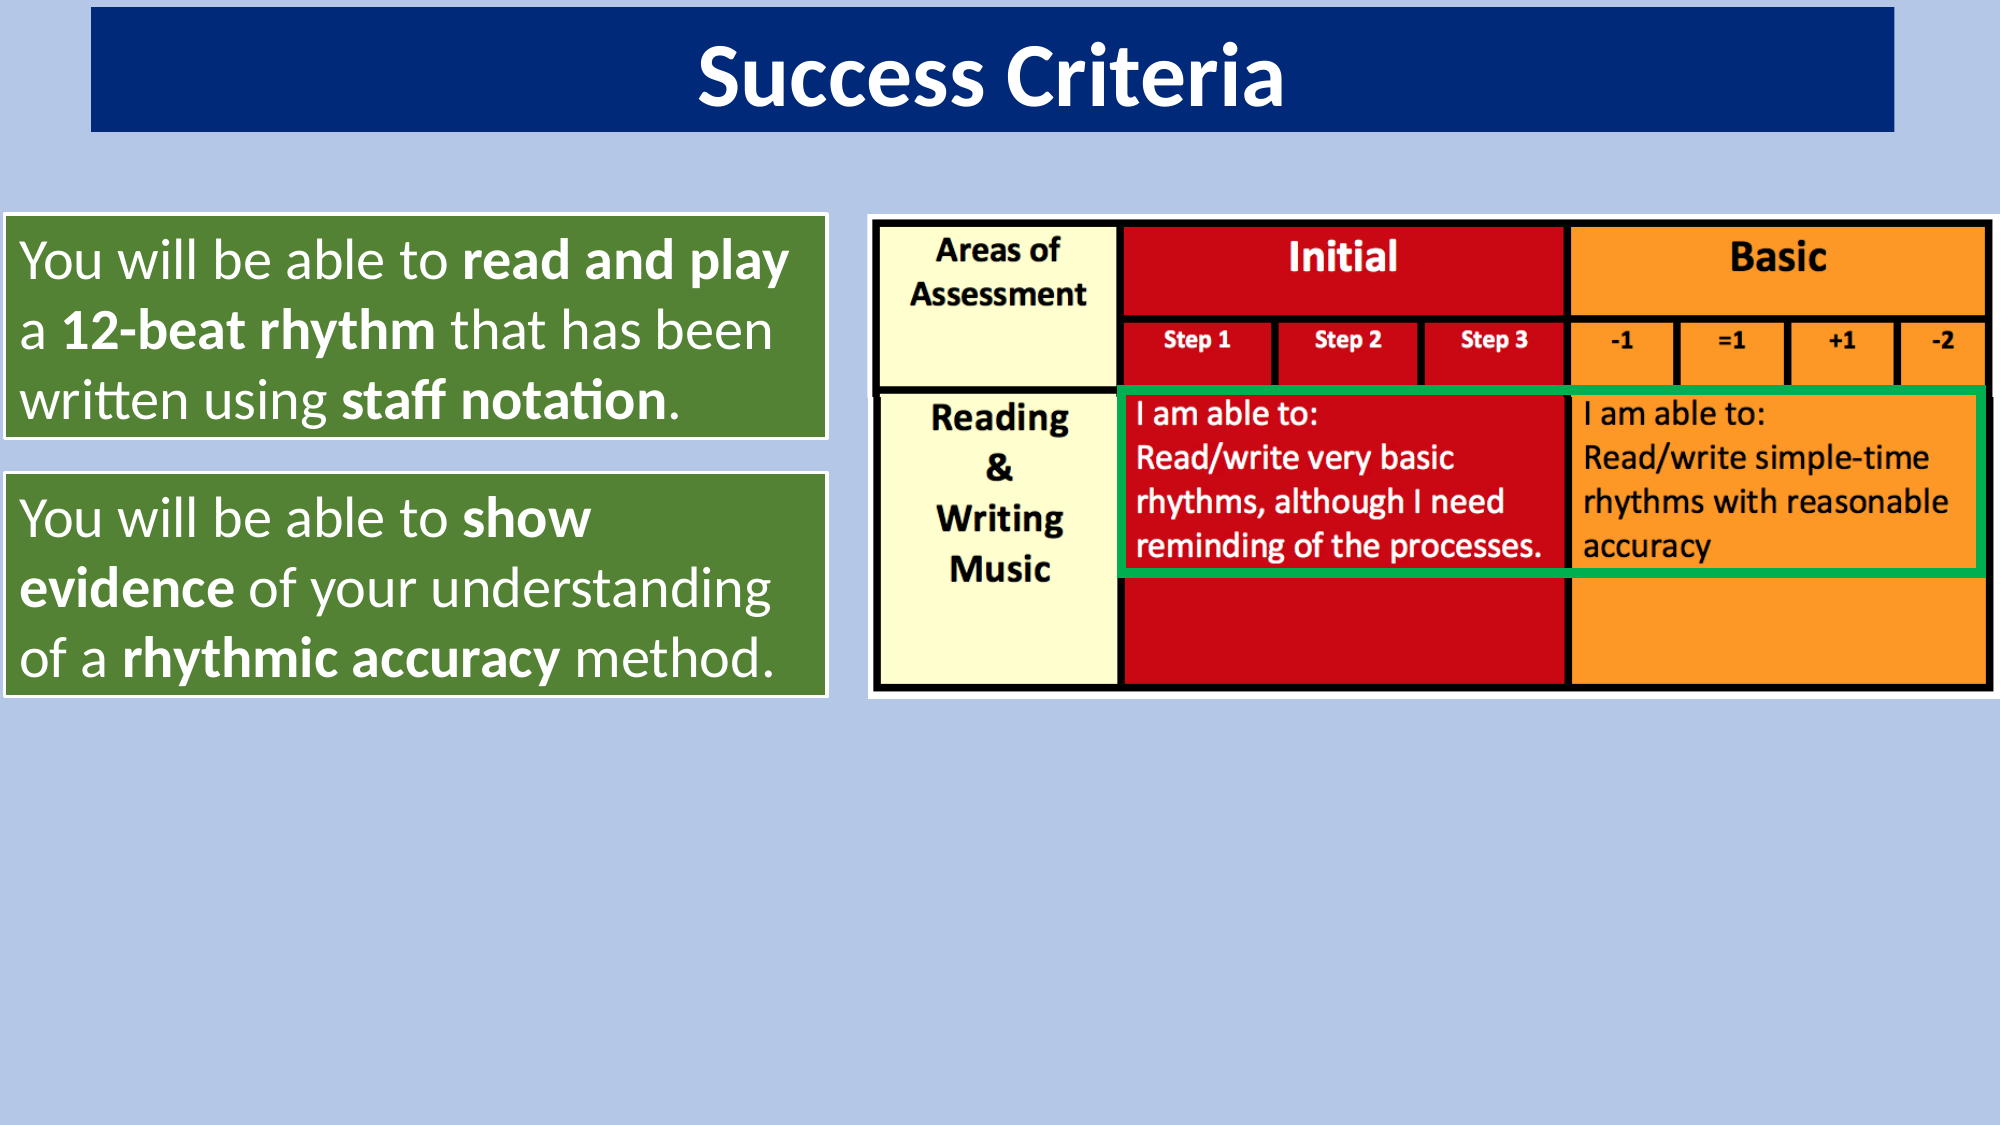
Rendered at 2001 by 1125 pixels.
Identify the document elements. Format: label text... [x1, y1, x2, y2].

picture [867, 213, 2001, 700]
text_box You will be able to show evidence of your understanding of a rhythmic accuracy method. [4, 472, 828, 697]
text_box Success Criteria [91, 7, 1895, 132]
text_box You will be able to read and play a 12-beat rhythm that has been written using staff notation. [4, 214, 828, 439]
